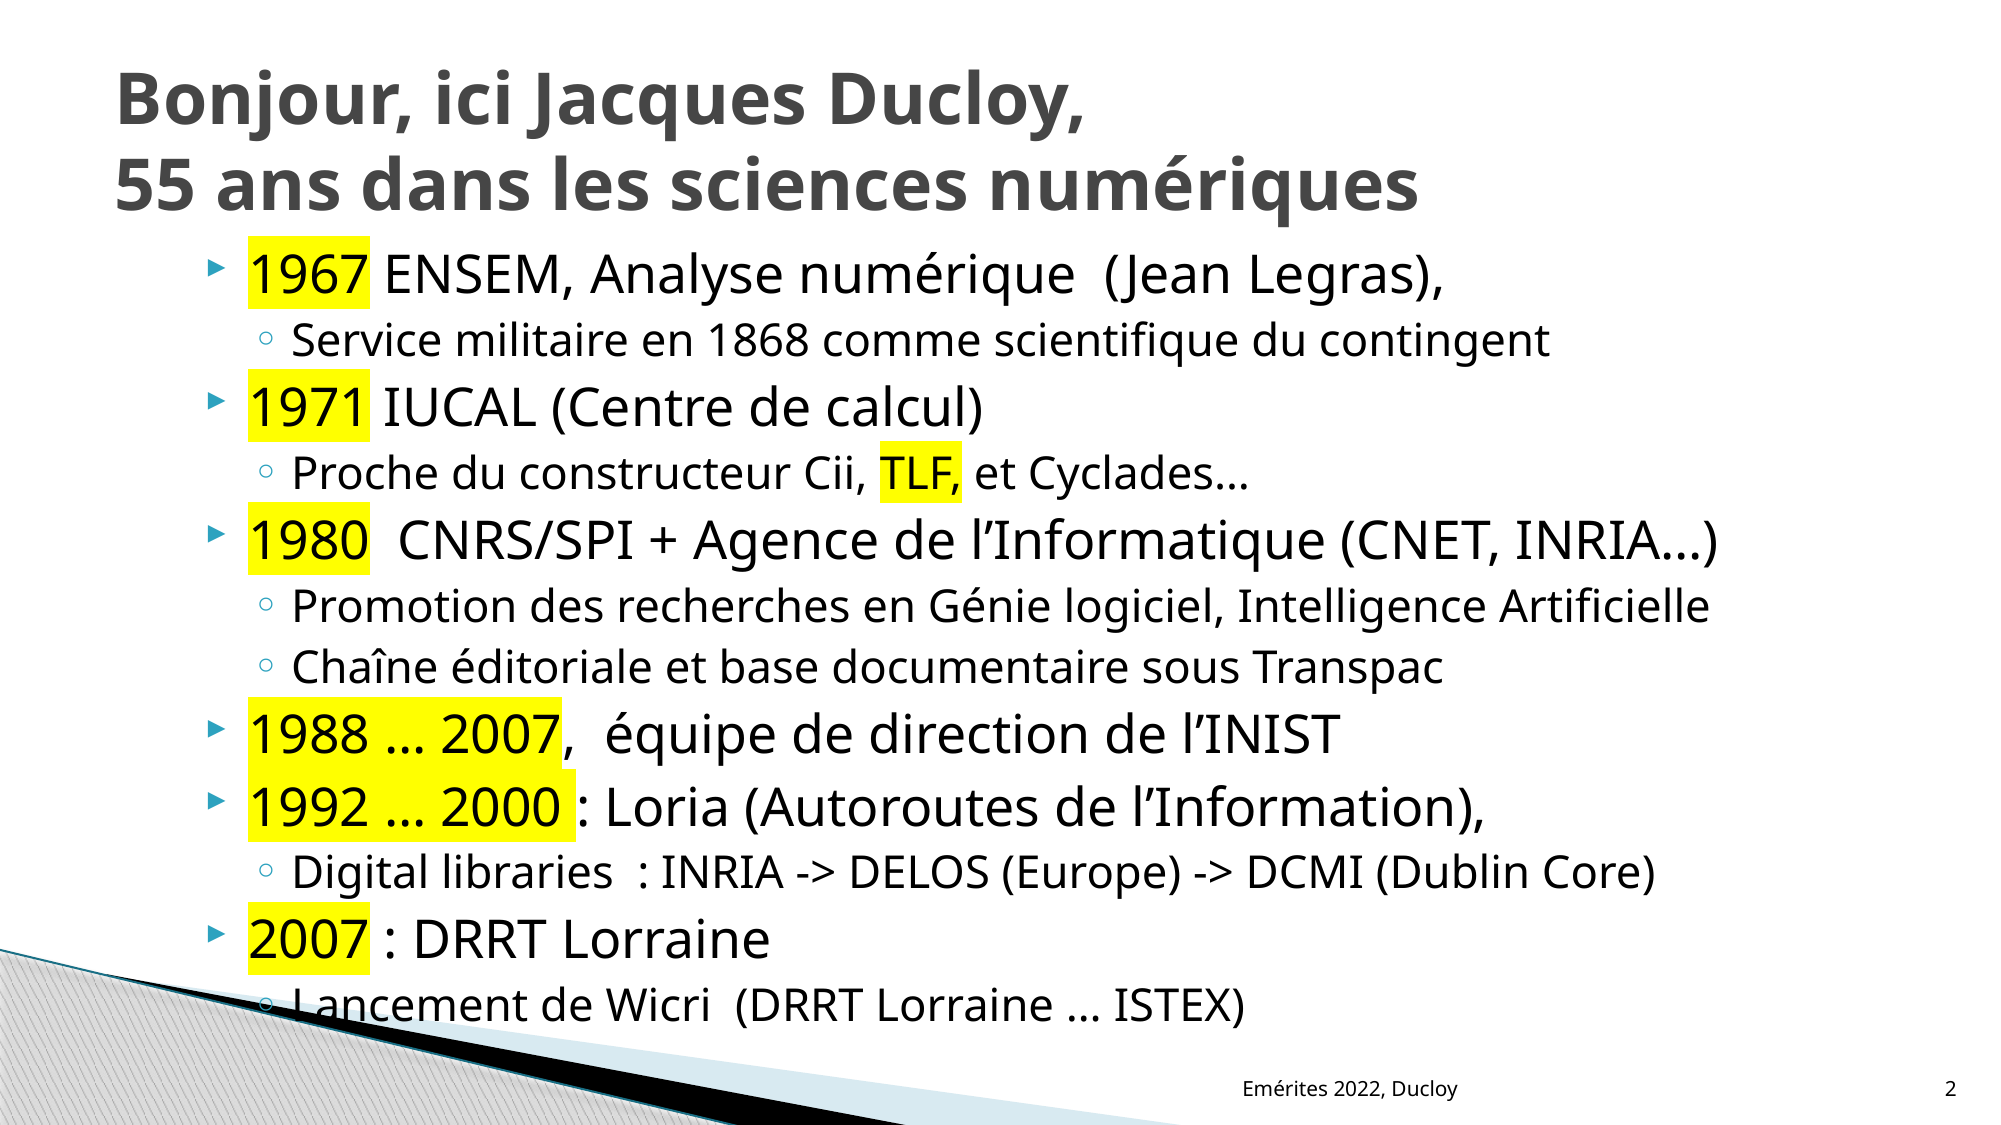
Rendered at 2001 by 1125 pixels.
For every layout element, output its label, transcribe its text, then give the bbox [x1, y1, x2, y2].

slide_number 2 [1891, 1051, 1972, 1112]
footer Emérites 2022, Ducloy [957, 1051, 1473, 1112]
title Bonjour, ici Jacques Ducloy, 55 ans dans les sciences numériques [99, 45, 1900, 233]
list 1967 ENSEM, Analyse numérique (Jean Legras), Service militaire en 1868 comme scientifique du contingent 1971 IUCAL (Centre de calcul) Proche du constructeur Cii, TLF, et Cyclades… 1980 CNRS/SPI + Agence de l’Informatique (CNET, INRIA…) Promotion des recherches en Génie logiciel, Intelligence Artificielle Chaîne éditoriale et base documentaire sous Transpac 1988 … 2007, équipe de direction de l’INIST 1992 … 2000 : Loria (Autoroutes de l’Information), Digital libraries : INRIA -> DELOS (Europe) -> DCMI (Dublin Core) 2007 : DRRT Lorraine Lancement de Wicri (DRRT Lorraine … ISTEX) [171, 233, 1828, 1044]
